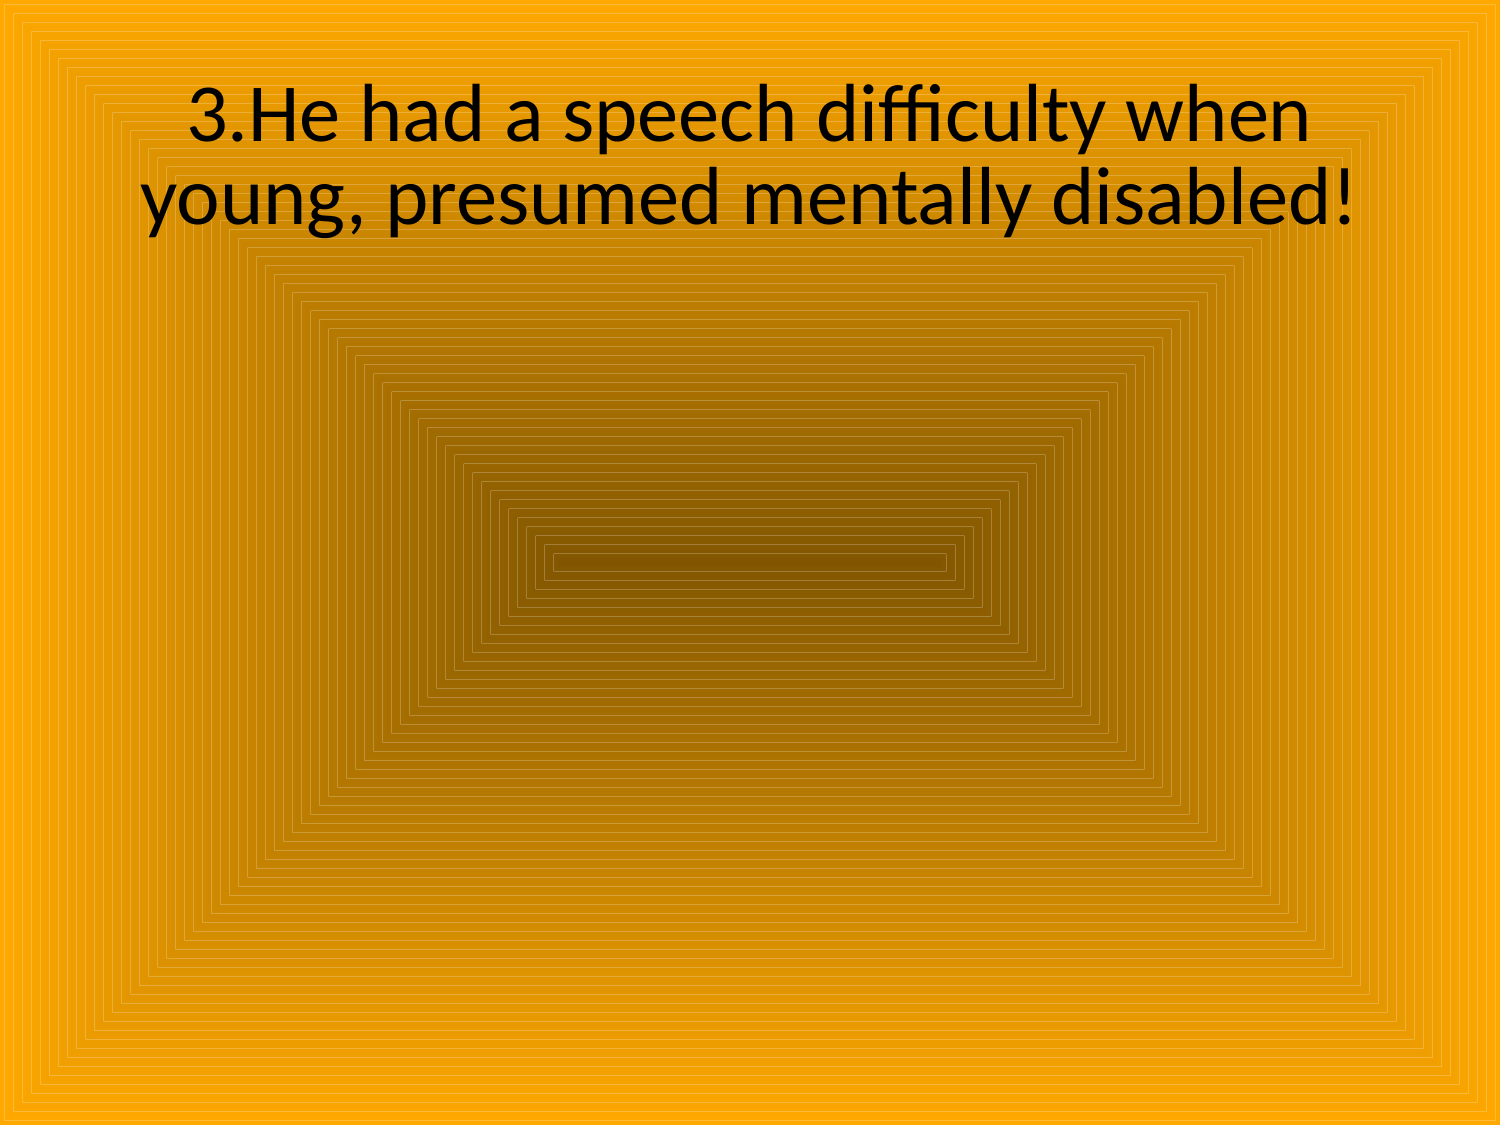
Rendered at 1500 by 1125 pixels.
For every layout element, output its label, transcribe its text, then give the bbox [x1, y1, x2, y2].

title 3.He had a speech difficulty when young, presumed mentally disabled! [75, 45, 1425, 363]
